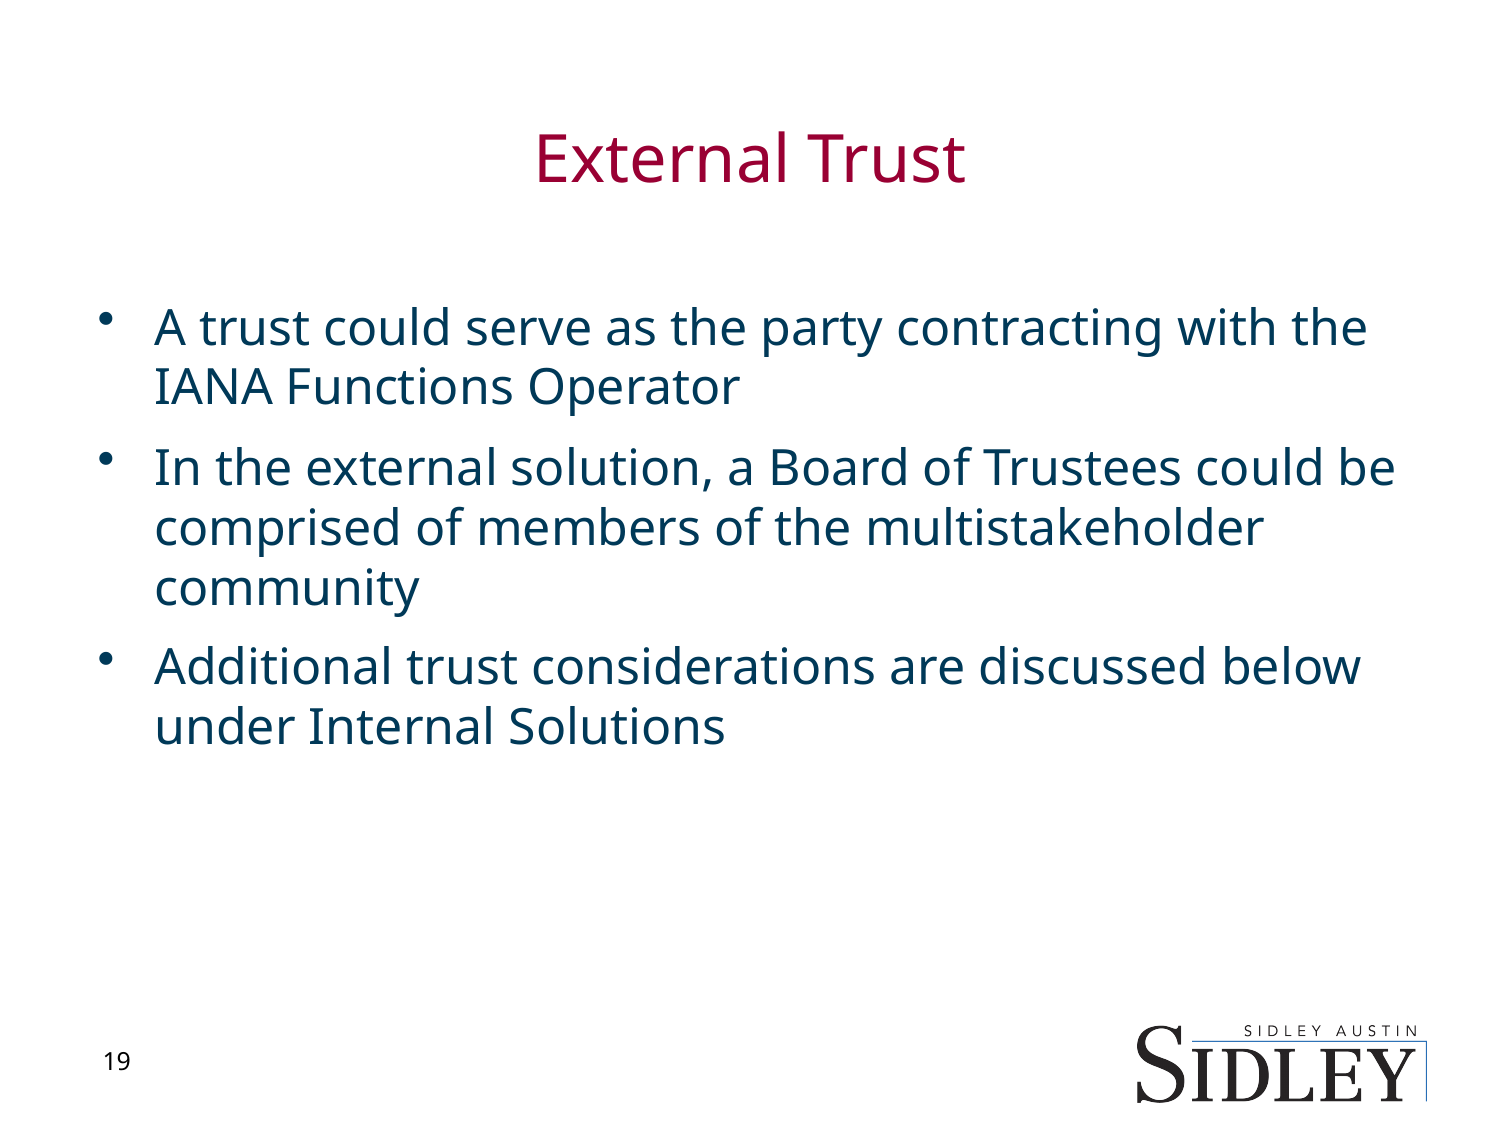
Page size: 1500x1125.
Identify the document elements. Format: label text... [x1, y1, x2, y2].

slide_number 19 [87, 1037, 401, 1098]
title External Trust [82, 24, 1418, 287]
picture [1137, 1025, 1427, 1103]
list A trust could serve as the party contracting with the IANA Functions Operator In the external solution, a Board of Trustees could be comprised of members of the multistakeholder community Additional trust considerations are discussed below under Internal Solutions [82, 287, 1426, 988]
